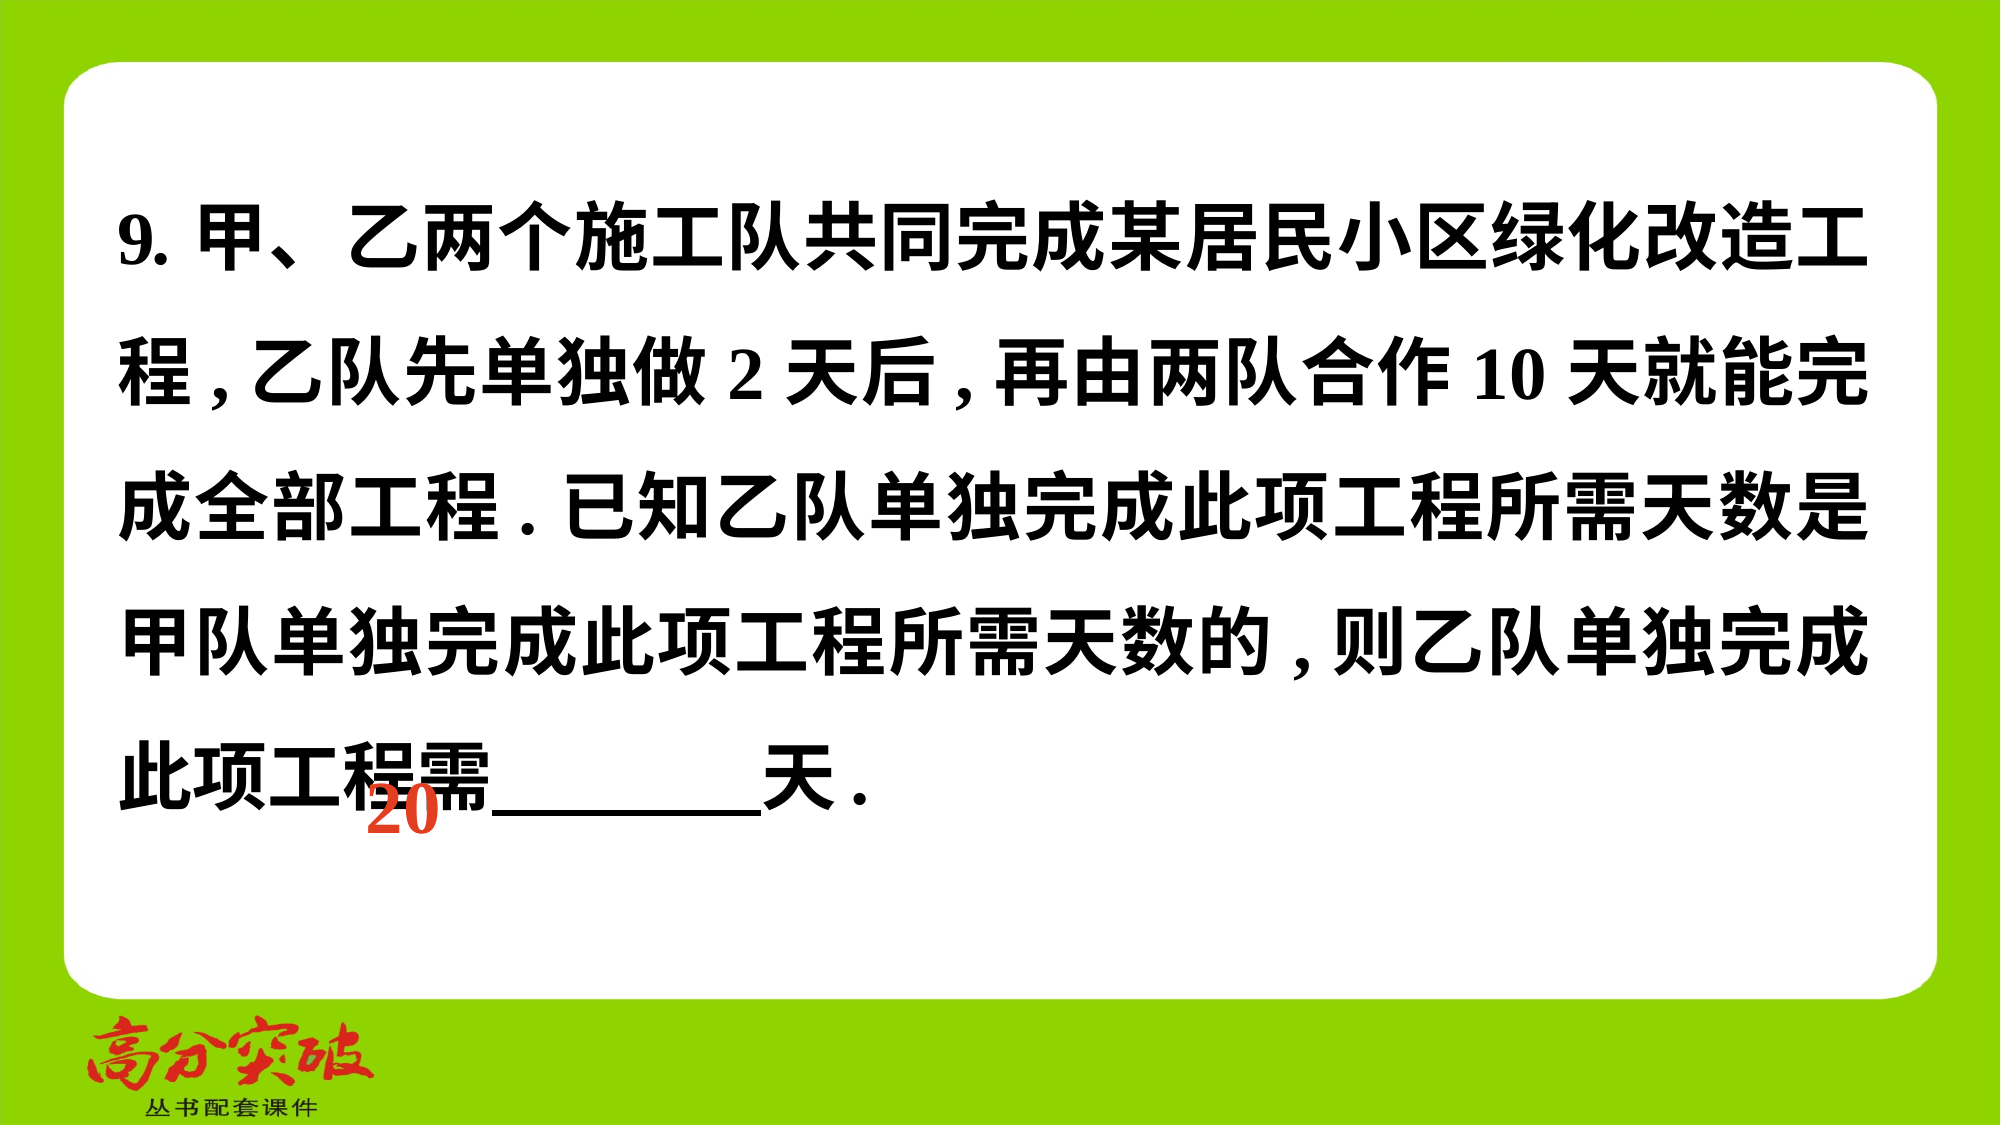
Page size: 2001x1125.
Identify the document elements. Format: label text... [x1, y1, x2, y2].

picture [0, 0, 2001, 1125]
text_box 20 [350, 751, 456, 857]
